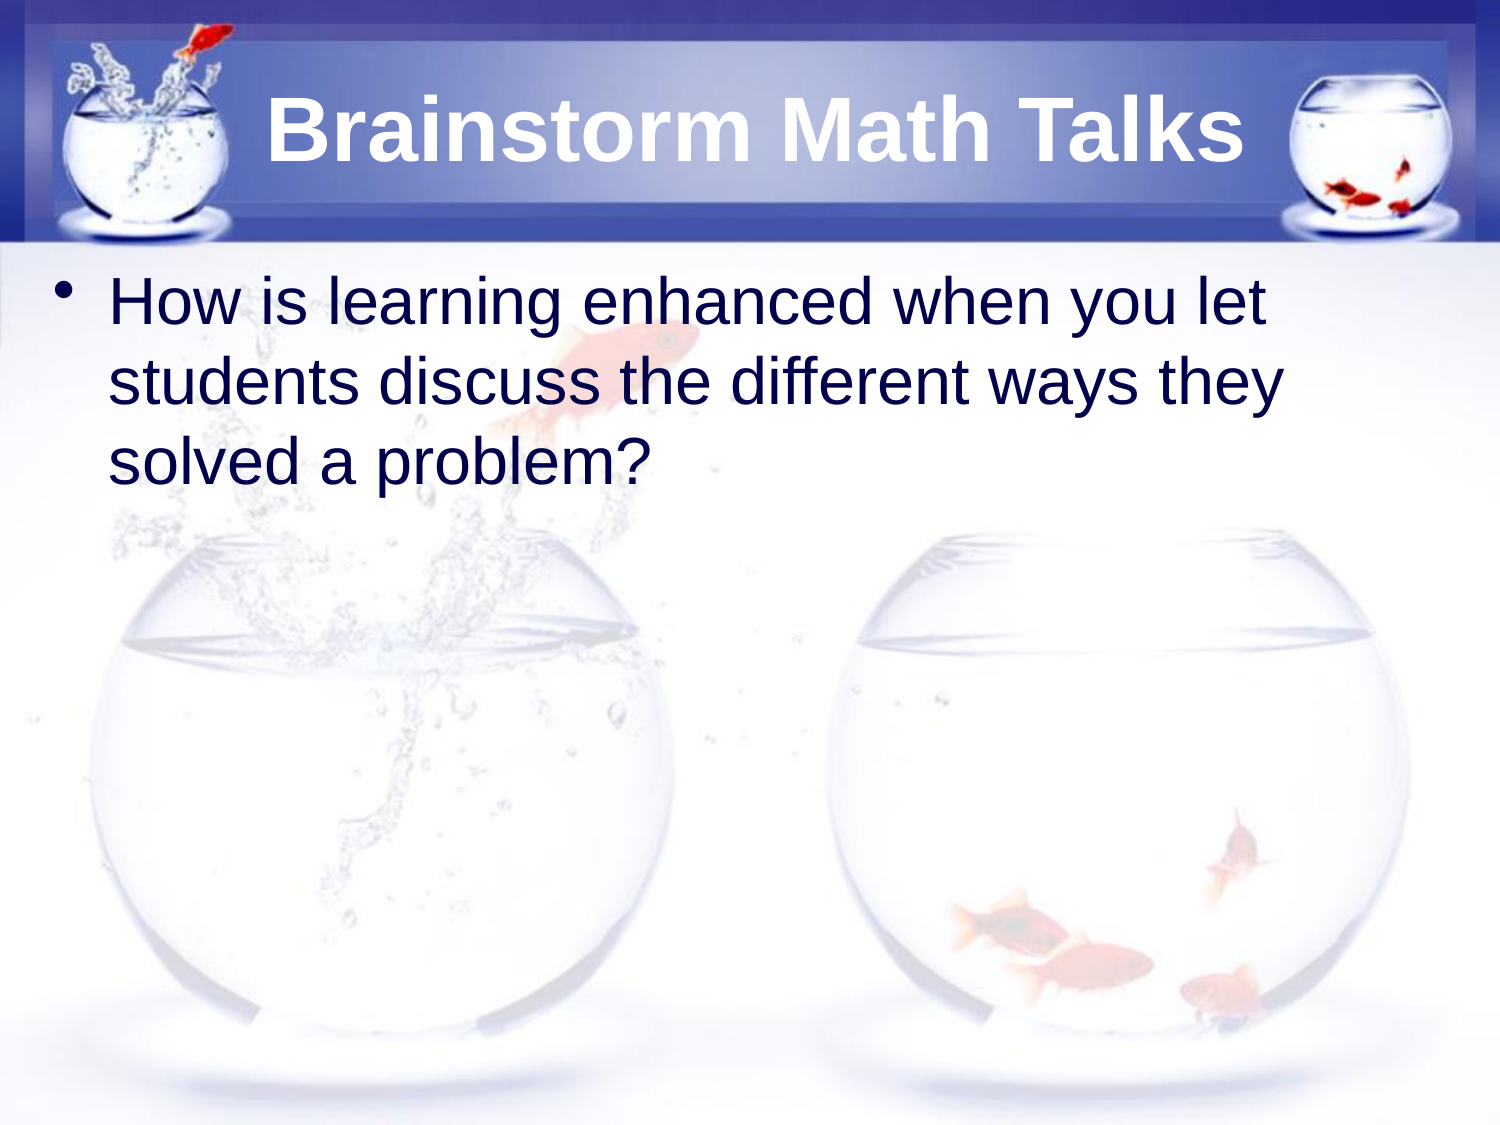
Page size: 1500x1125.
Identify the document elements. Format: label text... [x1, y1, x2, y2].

title Brainstorm Math Talks [187, 49, 1326, 201]
list How is learning enhanced when you let students discuss the different ways they solved a problem? [37, 249, 1476, 1113]
picture [0, 0, 1500, 1125]
